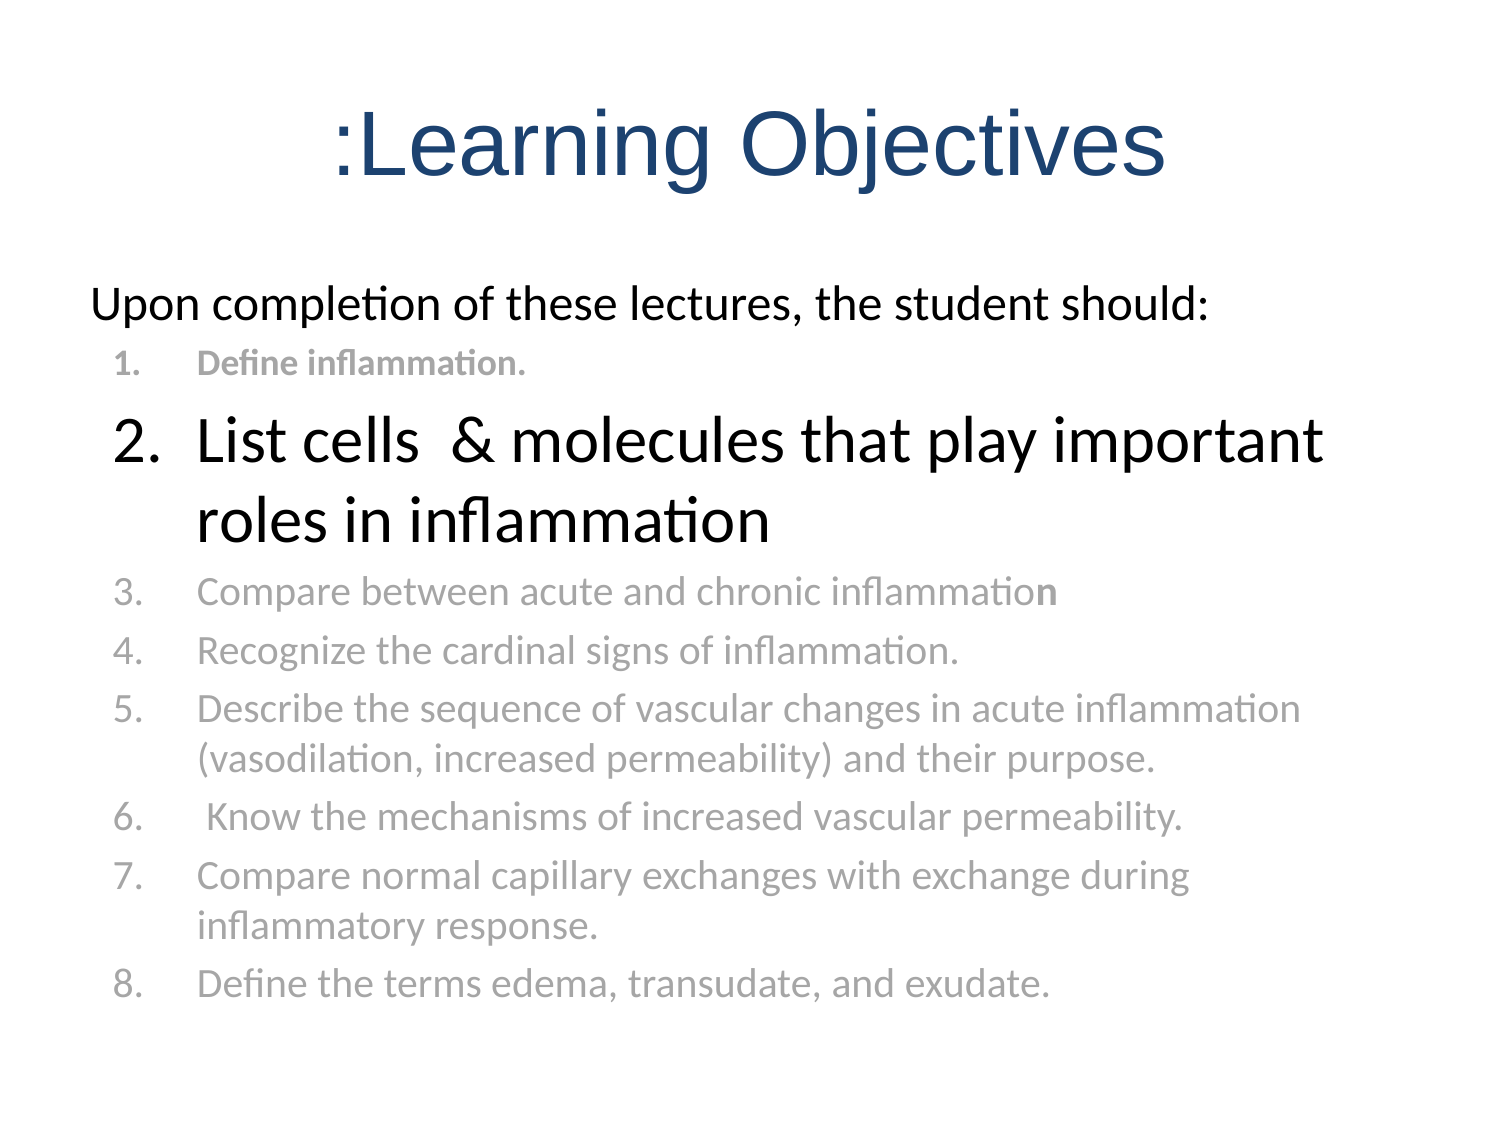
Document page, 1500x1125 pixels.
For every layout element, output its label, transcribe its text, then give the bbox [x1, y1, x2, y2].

title Learning Objectives: [75, 45, 1425, 233]
list Upon completion of these lectures, the student should: Define inflammation. List cells & molecules that play important roles in inflammation Compare between acute and chronic inflammation Recognize the cardinal signs of inflammation. Describe the sequence of vascular changes in acute inflammation (vasodilation, increased permeability) and their purpose. Know the mechanisms of increased vascular permeability. Compare normal capillary exchanges with exchange during inflammatory response. Define the terms edema, transudate, and exudate. [75, 262, 1425, 1005]
